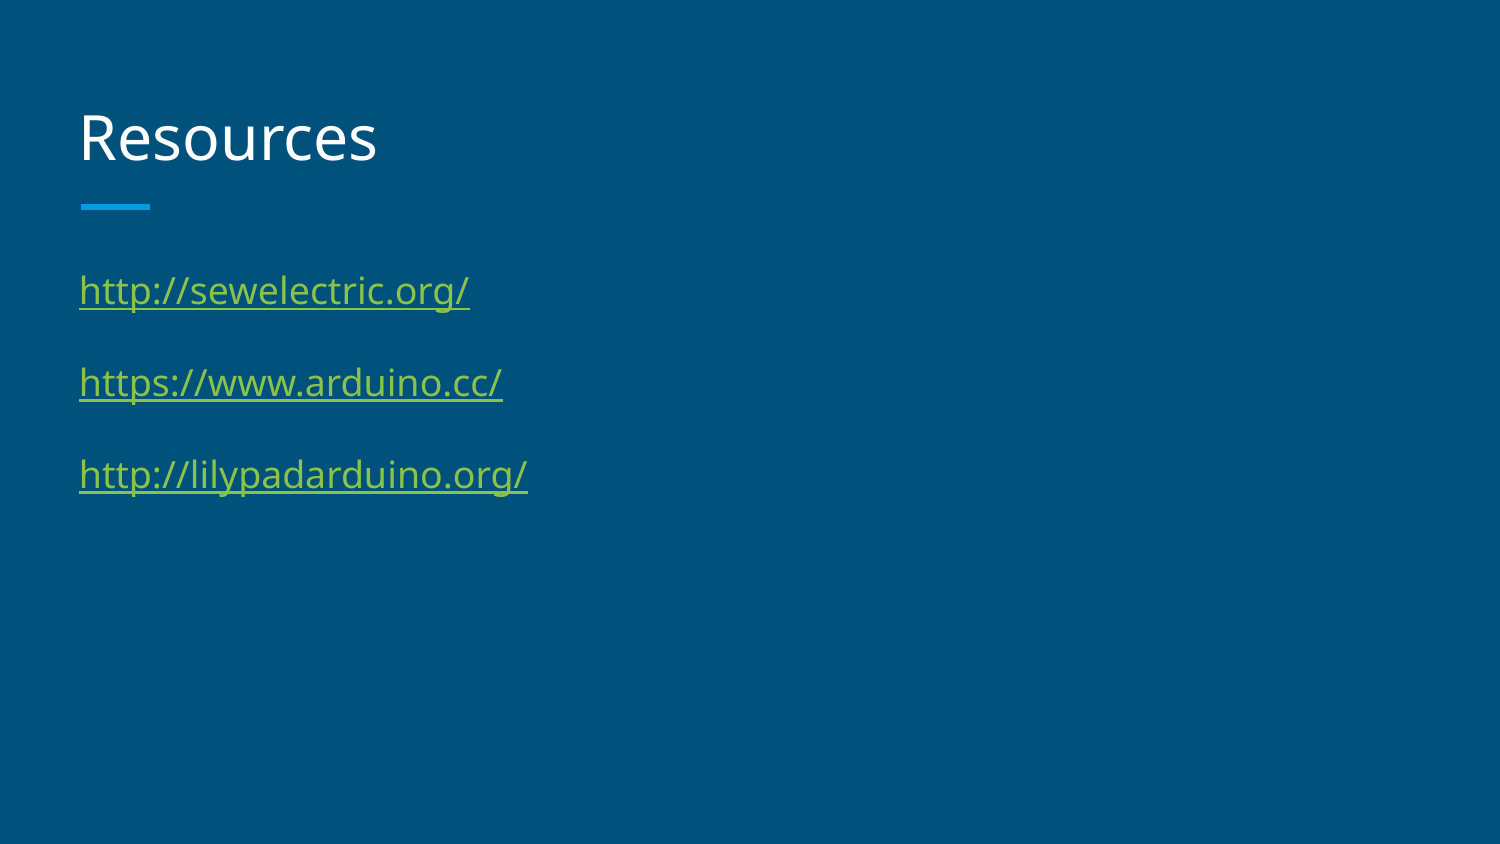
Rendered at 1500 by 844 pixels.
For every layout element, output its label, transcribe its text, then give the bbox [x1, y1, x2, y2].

list http://sewelectric.org/ https://www.arduino.cc/ http://lilypadarduino.org/ [63, 244, 1437, 750]
title Resources [63, 75, 1437, 188]
